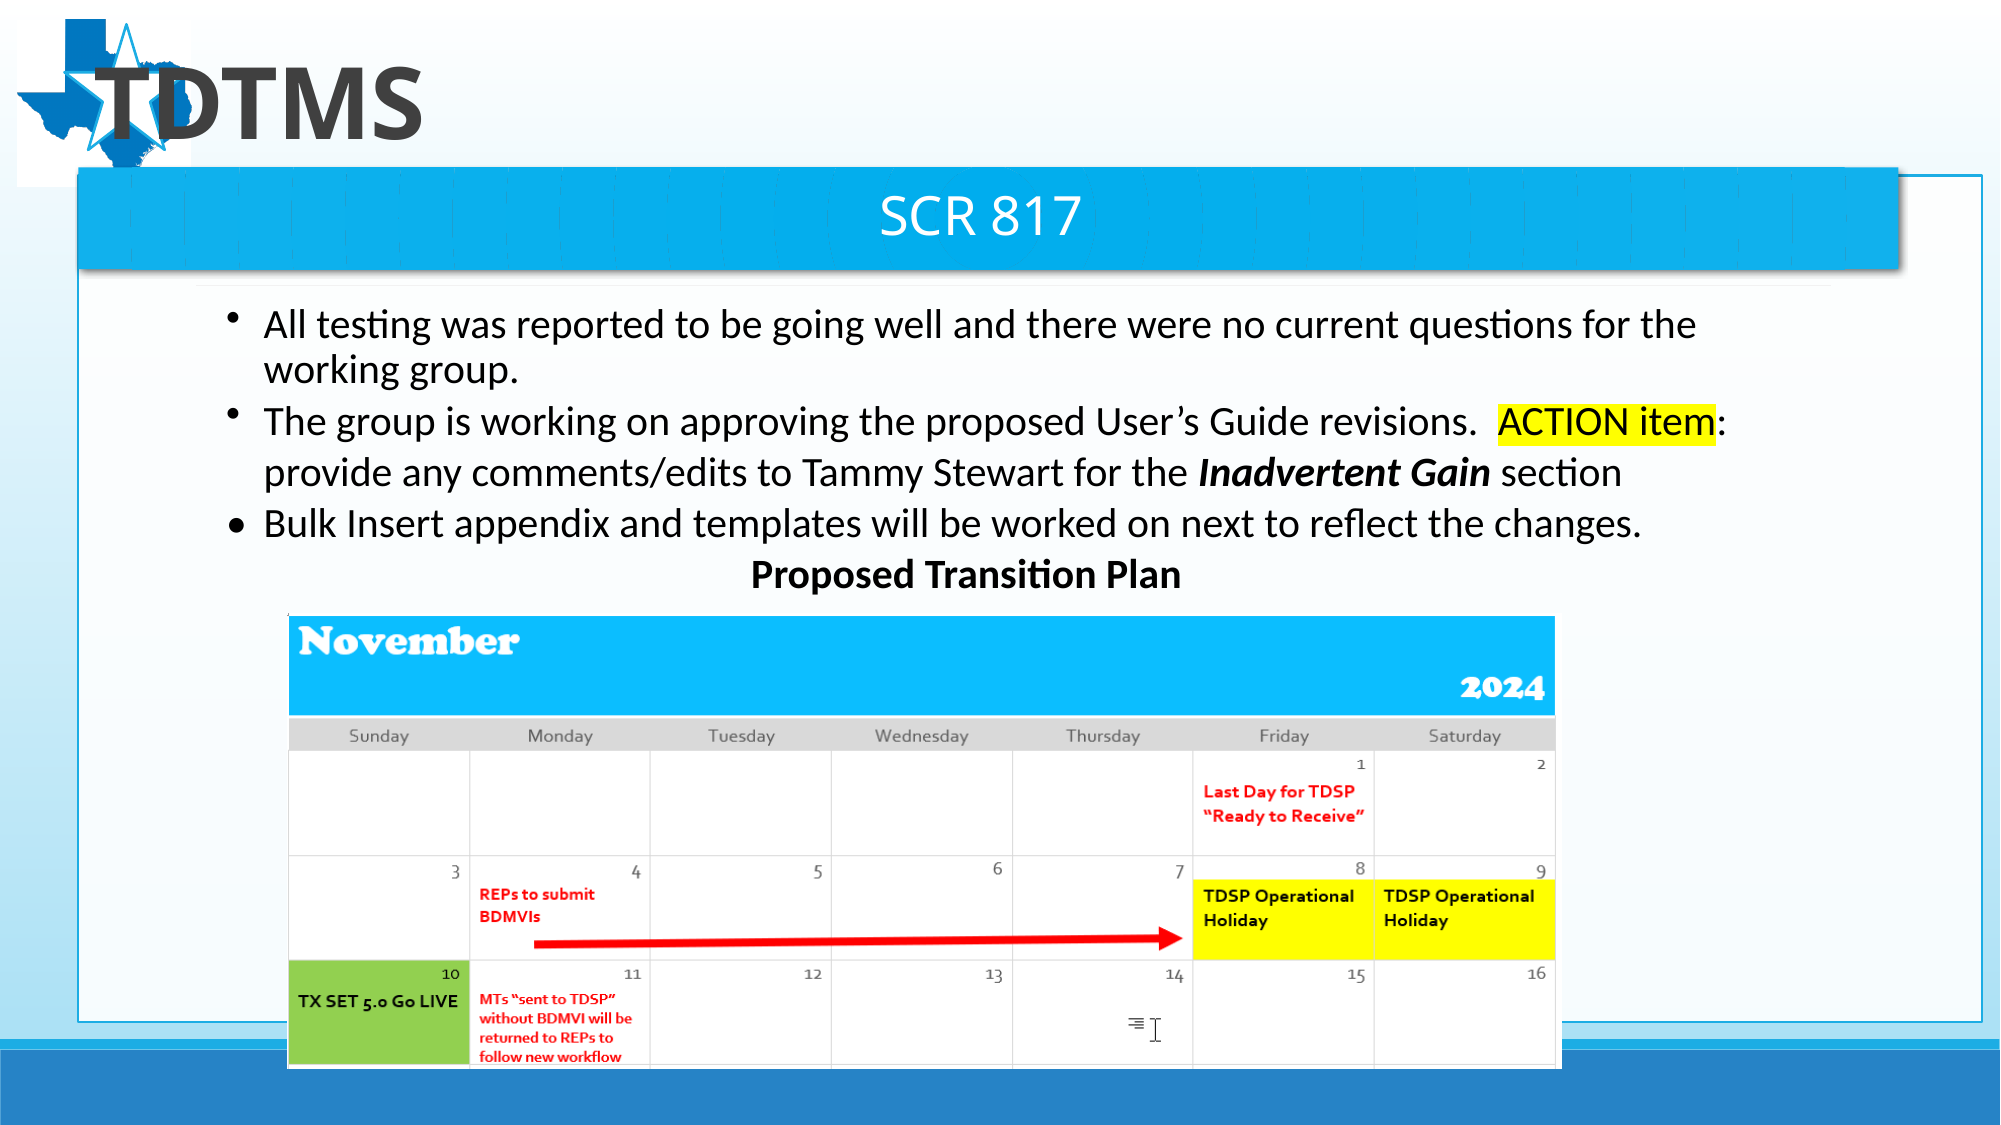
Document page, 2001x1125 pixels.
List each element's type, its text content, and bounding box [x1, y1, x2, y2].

title TDTMS [199, 24, 1802, 163]
picture [16, 19, 192, 188]
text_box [77, 166, 1983, 1106]
picture [286, 612, 1562, 1069]
